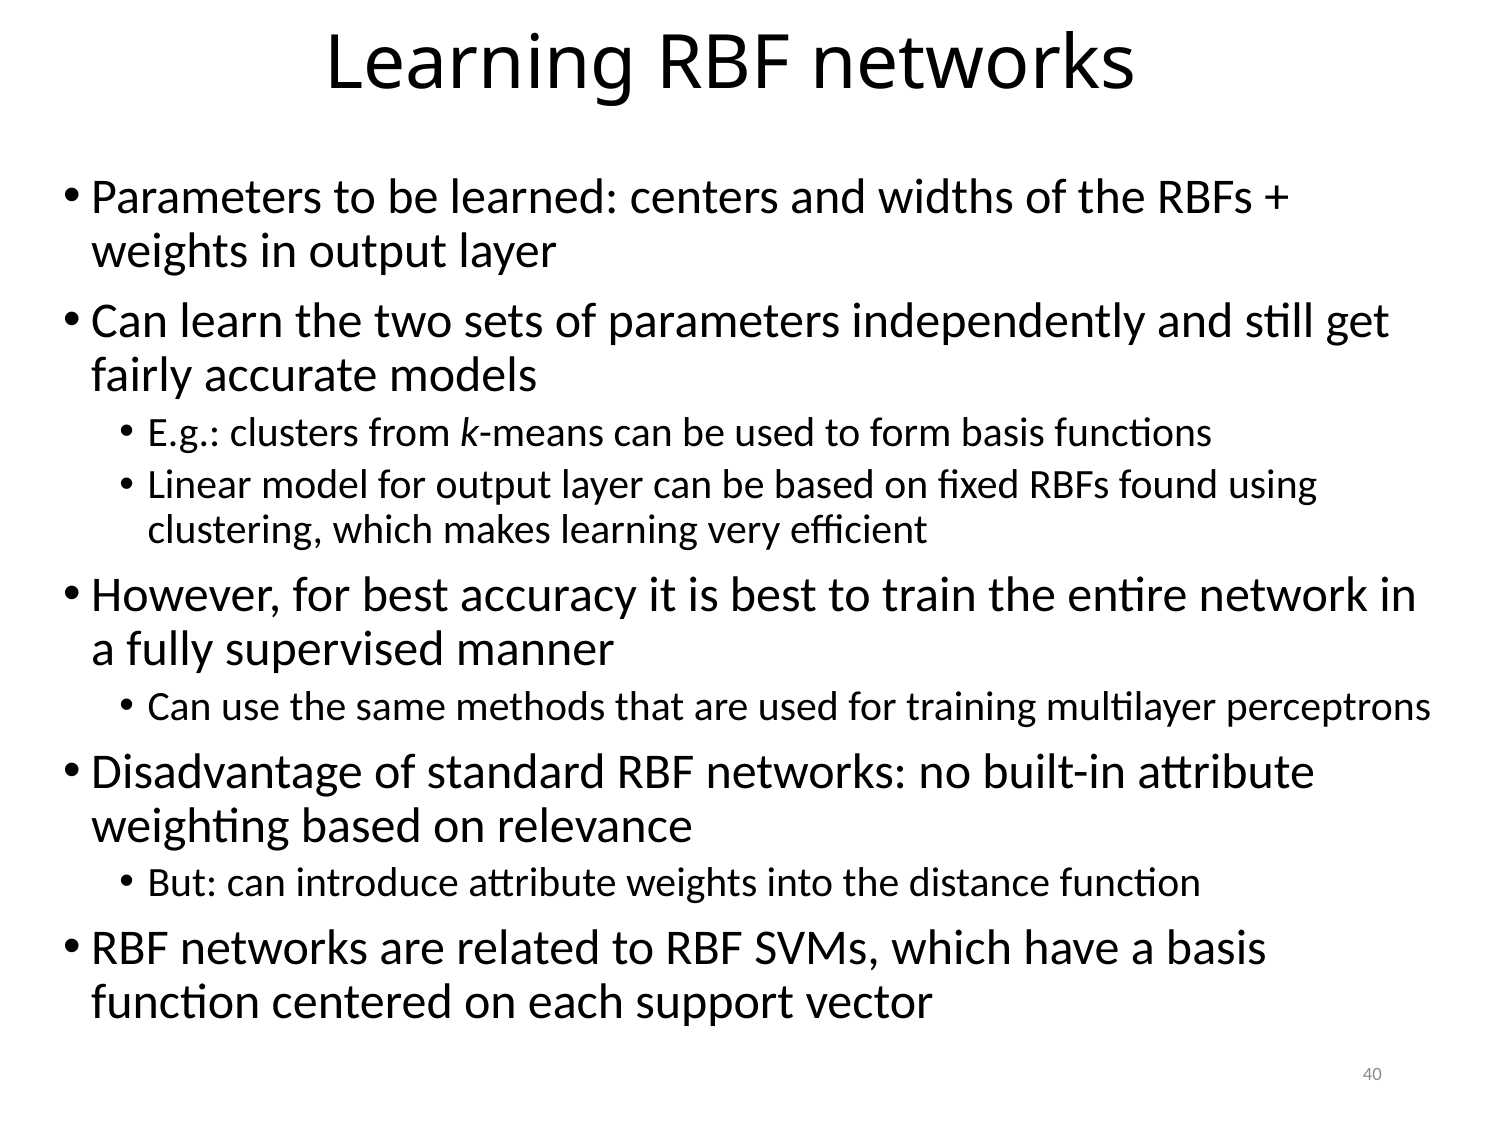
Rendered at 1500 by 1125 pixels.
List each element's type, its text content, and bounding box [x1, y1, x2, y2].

list Parameters to be learned: centers and widths of the RBFs + weights in output layer Can learn the two sets of parameters independently and still get fairly accurate models E.g.: clusters from k-means can be used to form basis functions Linear model for output layer can be based on fixed RBFs found using clustering, which makes learning very efficient However, for best accuracy it is best to train the entire network in a fully supervised manner Can use the same methods that are used for training multilayer perceptrons Disadvantage of standard RBF networks: no built-in attribute weighting based on relevance But: can introduce attribute weights into the distance function RBF networks are related to RBF SVMs, which have a basis function centered on each support vector [48, 163, 1460, 1037]
title Learning RBF networks [309, 0, 1500, 159]
slide_number 40 [1059, 1042, 1397, 1103]
